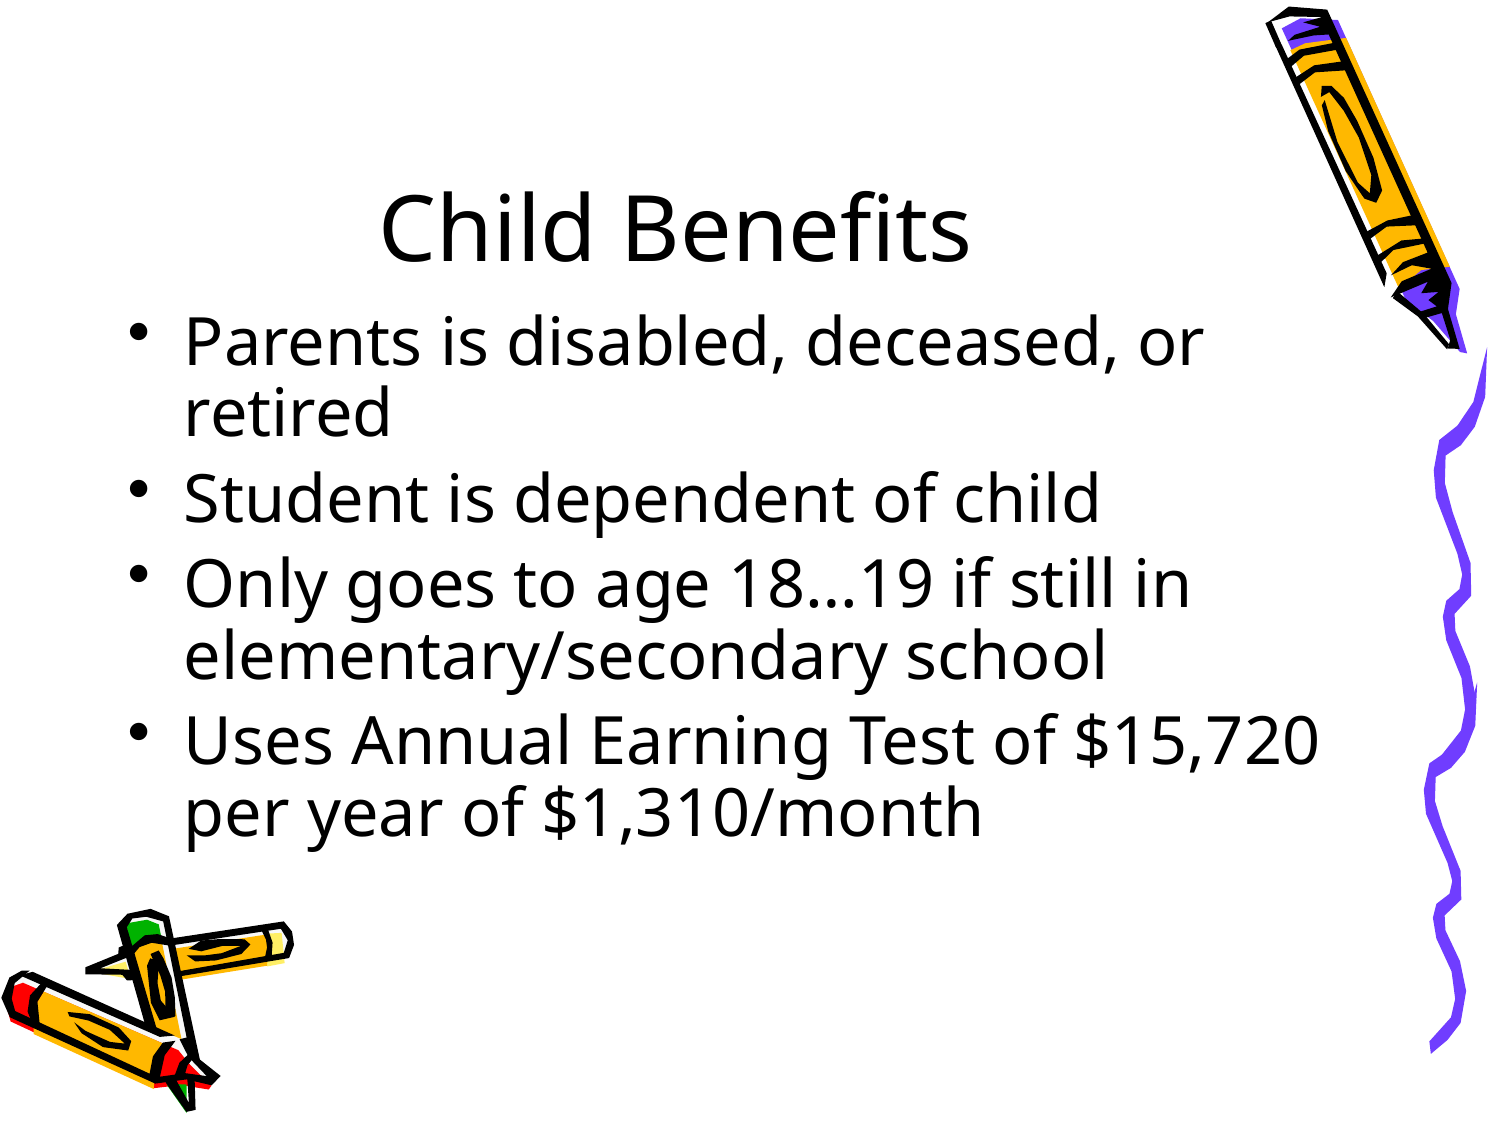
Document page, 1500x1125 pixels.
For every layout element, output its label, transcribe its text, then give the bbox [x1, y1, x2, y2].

title Child Benefits [112, 24, 1240, 288]
list Parents is disabled, deceased, or retired Student is dependent of child Only goes to age 18…19 if still in elementary/secondary school Uses Annual Earning Test of $15,720 per year of $1,310/month [112, 299, 1375, 900]
